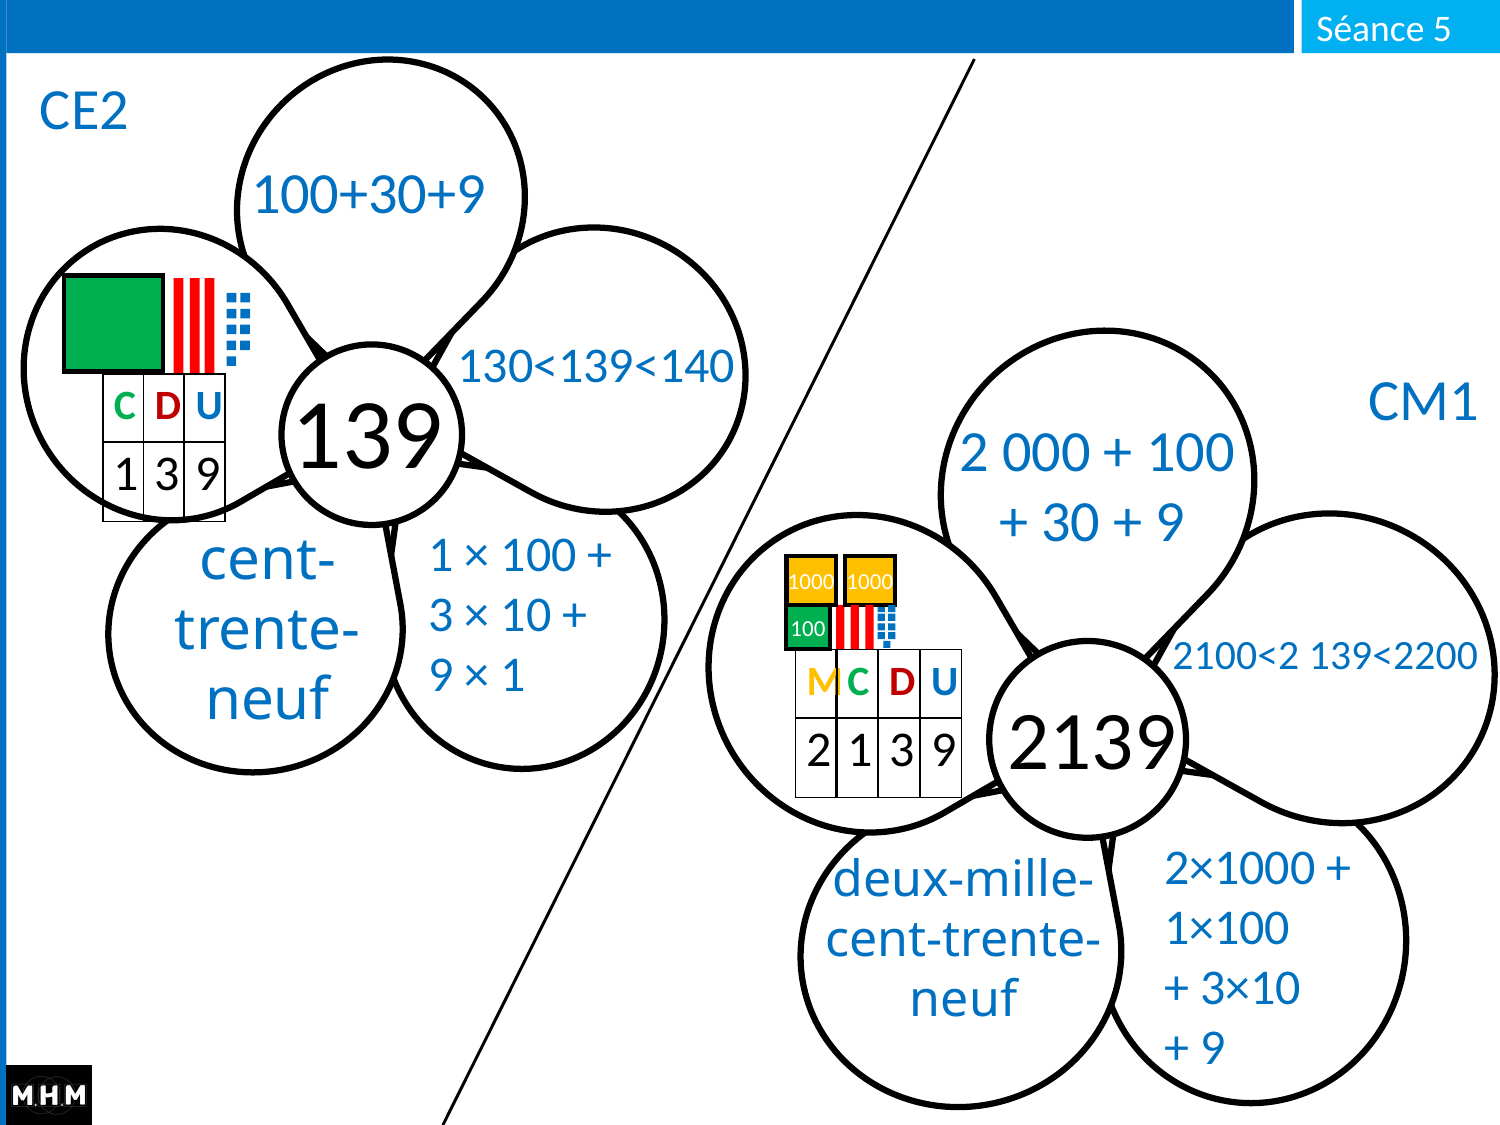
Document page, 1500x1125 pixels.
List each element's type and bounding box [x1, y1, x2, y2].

text_box [0, 0, 798, 798]
text_box [650, 265, 1500, 1125]
picture [6, 1065, 92, 1125]
text_box [64, 275, 251, 375]
